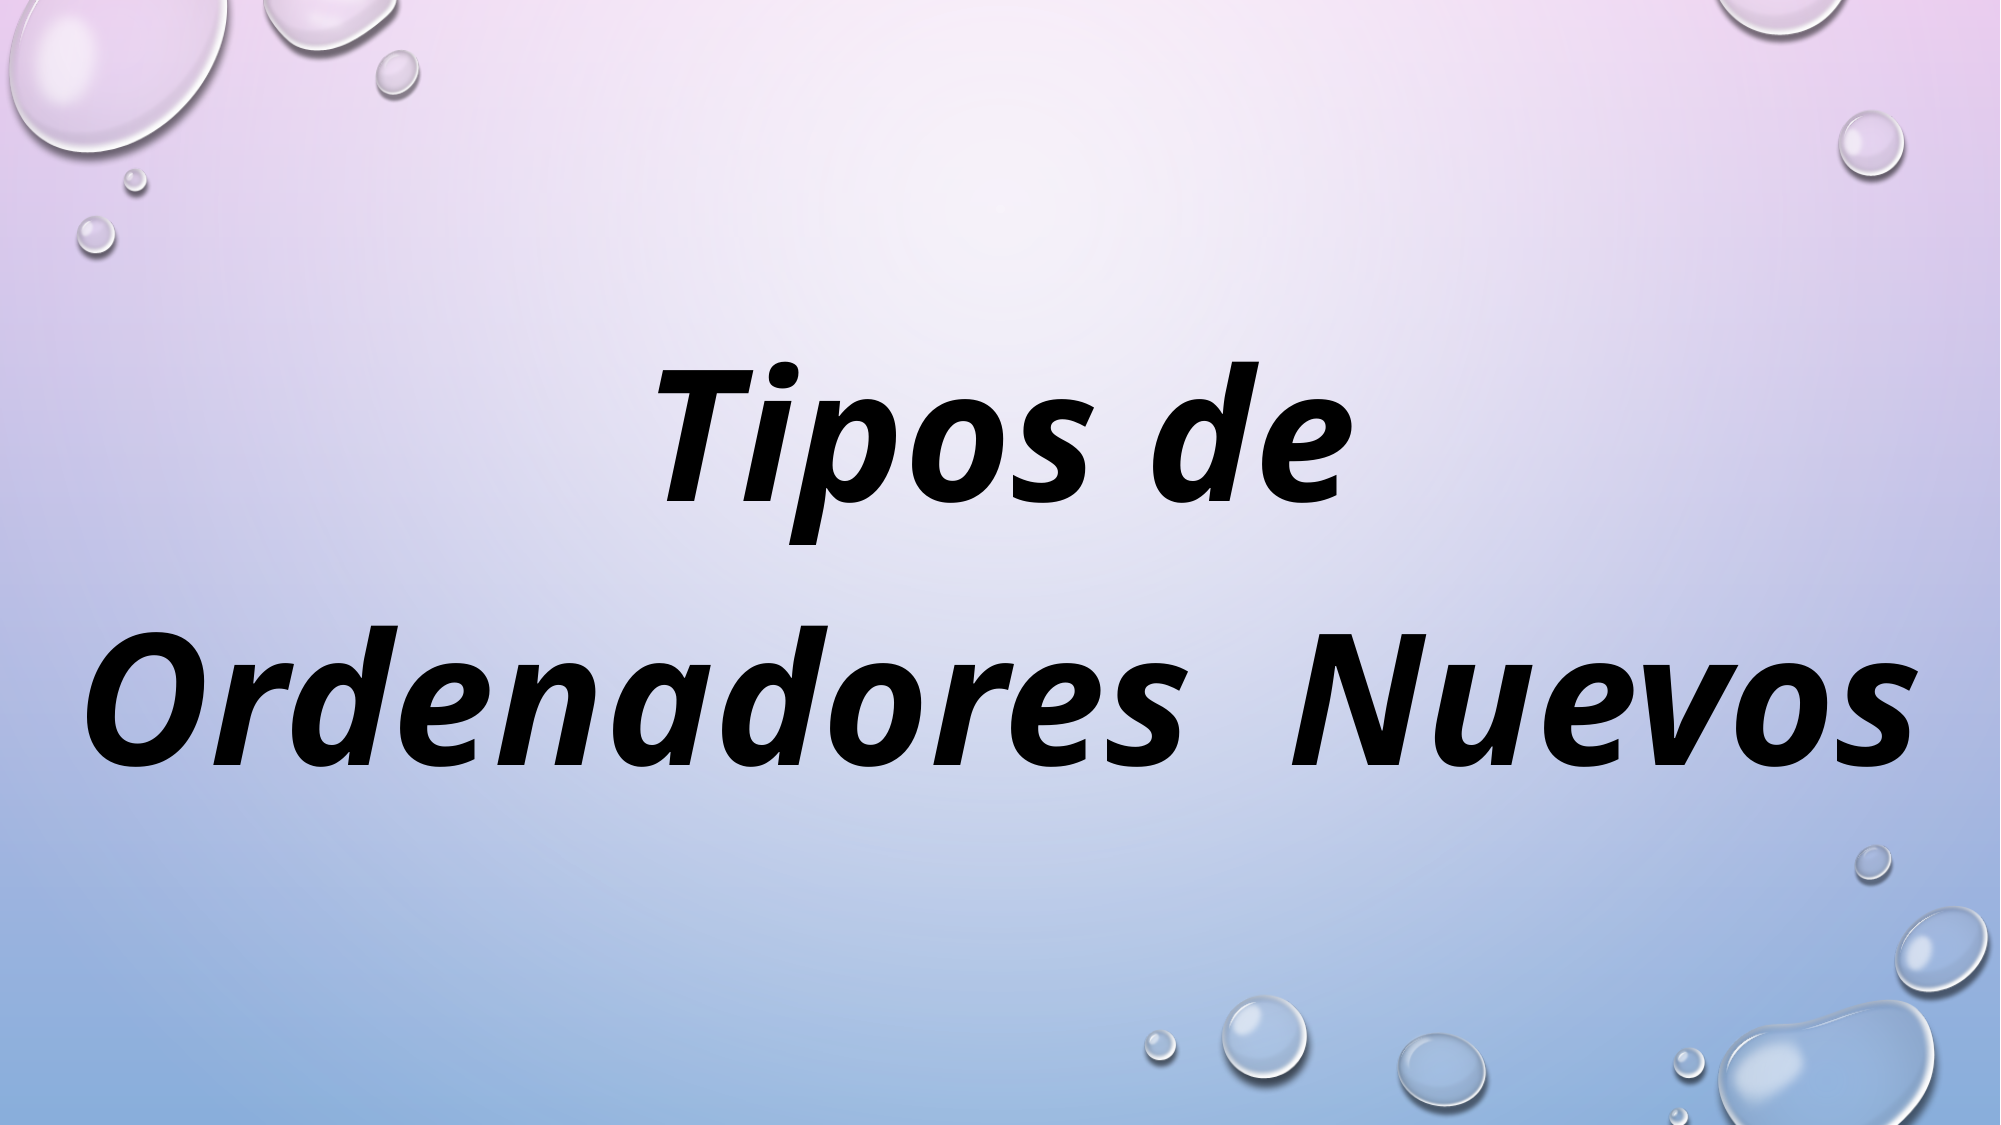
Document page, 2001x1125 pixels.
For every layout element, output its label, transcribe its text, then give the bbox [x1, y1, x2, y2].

picture [0, 0, 2000, 1125]
list Tipos de Ordenadores Nuevos [49, 25, 1951, 881]
